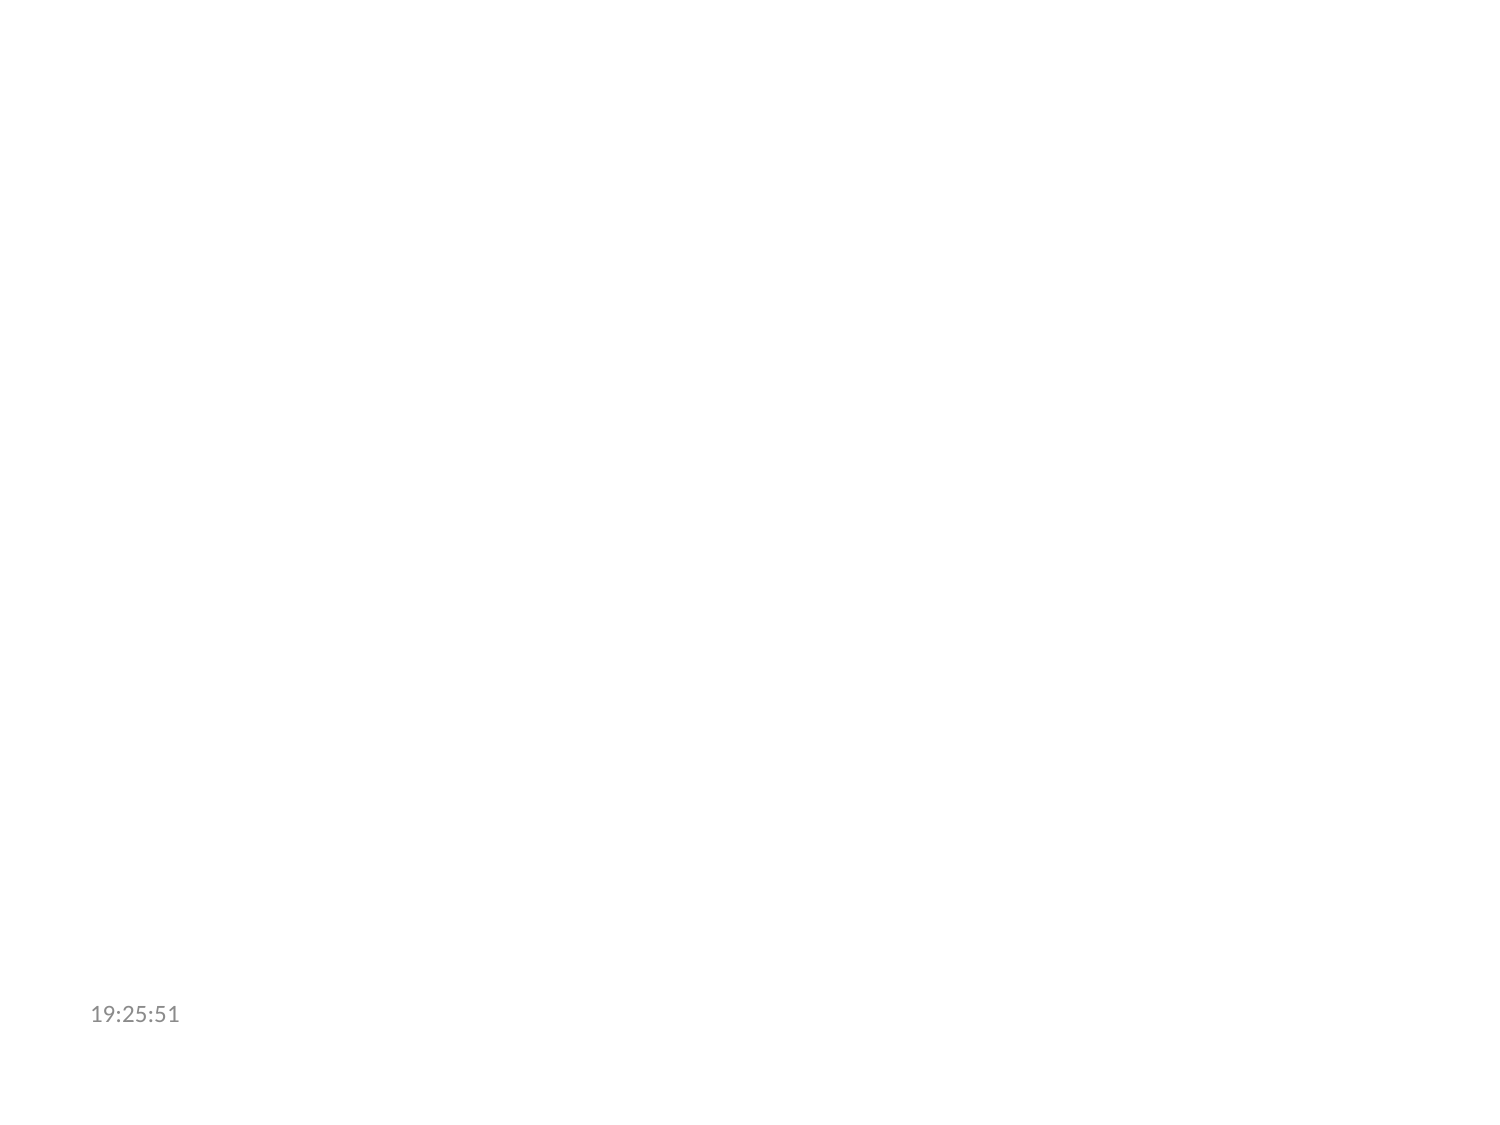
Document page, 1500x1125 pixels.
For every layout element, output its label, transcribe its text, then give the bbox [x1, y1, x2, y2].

text_box 15:35:09 [75, 982, 425, 1043]
